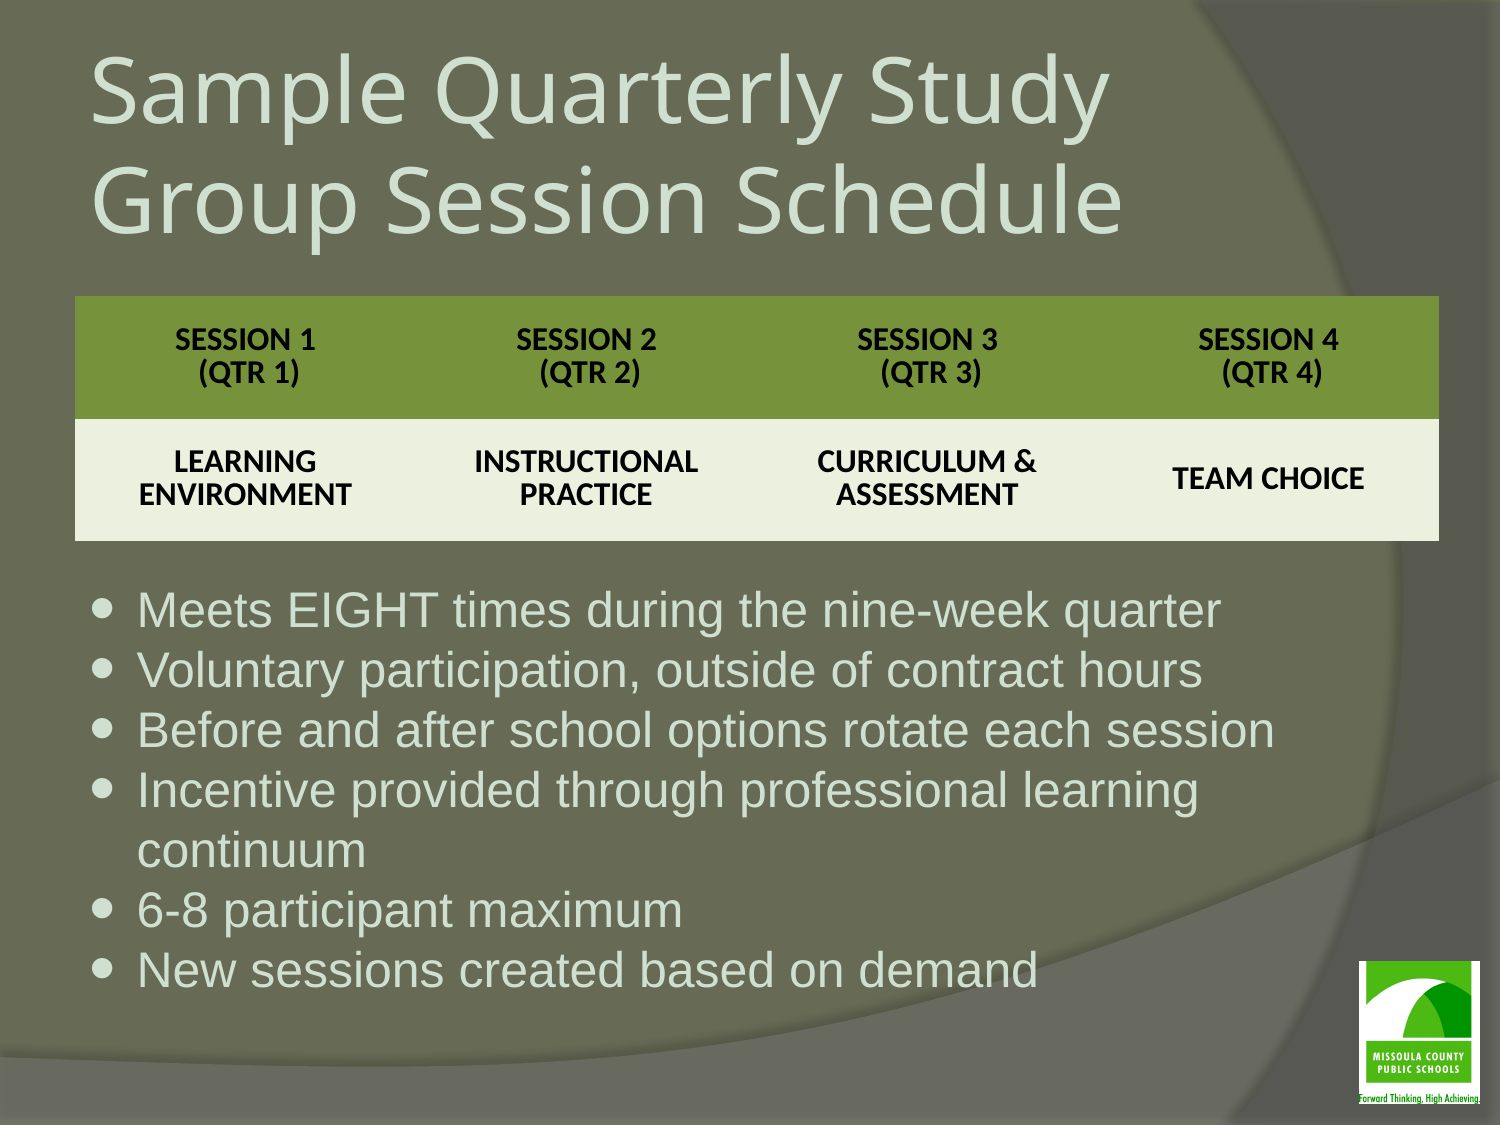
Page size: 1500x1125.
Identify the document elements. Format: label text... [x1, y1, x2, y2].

table_header SESSION 2 (QTR 2) [416, 296, 757, 419]
table_header SESSION 1 (QTR 1) [75, 296, 416, 419]
table_header SESSION 4 (QTR 4) [1098, 296, 1439, 419]
table_cell LEARNING ENVIRONMENT [75, 419, 416, 541]
picture [1359, 961, 1480, 1104]
table_cell CURRICULUM & ASSESSMENT [757, 419, 1098, 541]
table_cell INSTRUCTIONAL PRACTICE [416, 419, 757, 541]
text_box Meets EIGHT times during the nine-week quarter Voluntary participation, outside of contract hours Before and after school options rotate each session Incentive provided through professional learning continuum 6-8 participant maximum New sessions created based on demand [75, 569, 1440, 1050]
table_cell TEAM CHOICE [1098, 419, 1439, 541]
table_header SESSION 3 (QTR 3) [757, 296, 1098, 419]
text_box Sample Quarterly Study Group Session Schedule [75, 24, 1300, 284]
